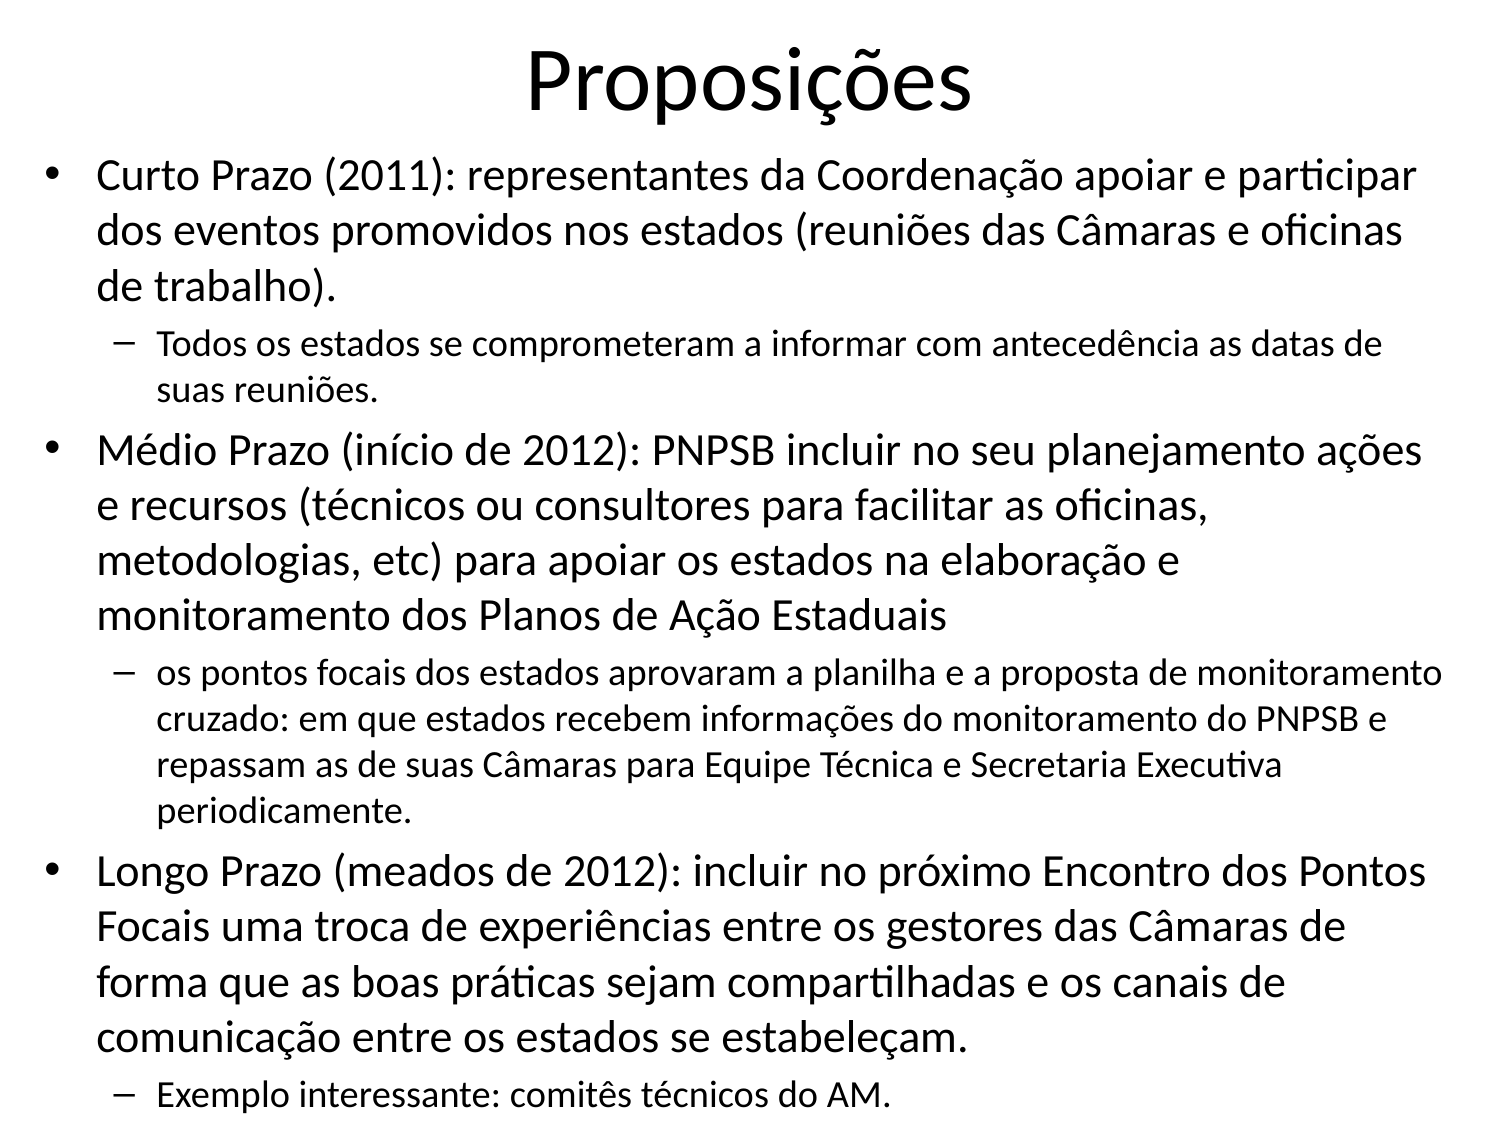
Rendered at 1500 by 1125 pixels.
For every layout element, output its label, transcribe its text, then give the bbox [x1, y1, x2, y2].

title Proposições [75, 0, 1425, 137]
list Curto Prazo (2011): representantes da Coordenação apoiar e participar dos eventos promovidos nos estados (reuniões das Câmaras e oficinas de trabalho). Todos os estados se comprometeram a informar com antecedência as datas de suas reuniões. Médio Prazo (início de 2012): PNPSB incluir no seu planejamento ações e recursos (técnicos ou consultores para facilitar as oficinas, metodologias, etc) para apoiar os estados na elaboração e monitoramento dos Planos de Ação Estaduais os pontos focais dos estados aprovaram a planilha e a proposta de monitoramento cruzado: em que estados recebem informações do monitoramento do PNPSB e repassam as de suas Câmaras para Equipe Técnica e Secretaria Executiva periodicamente. Longo Prazo (meados de 2012): incluir no próximo Encontro dos Pontos Focais uma troca de experiências entre os gestores das Câmaras de forma que as boas práticas sejam compartilhadas e os canais de comunicação entre os estados se estabeleçam. Exemplo interessante: comitês técnicos do AM. [29, 137, 1471, 1125]
